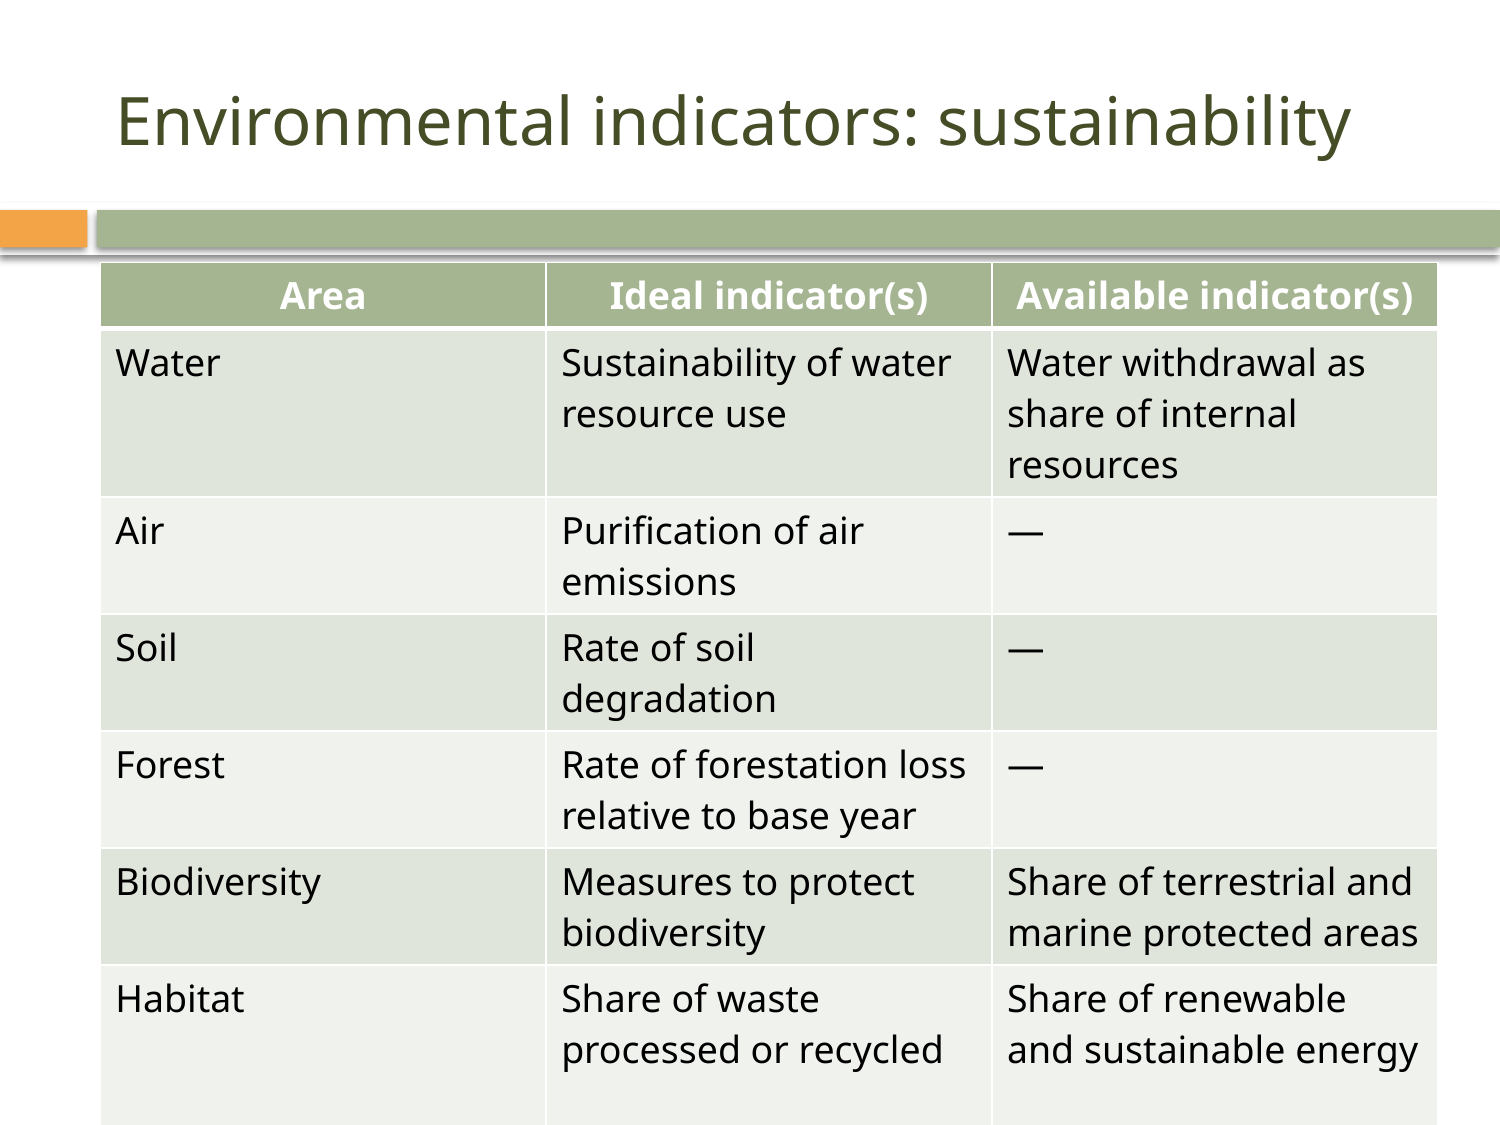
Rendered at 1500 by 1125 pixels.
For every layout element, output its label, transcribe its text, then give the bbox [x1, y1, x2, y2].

table_cell — [993, 732, 1437, 847]
table_cell Share of terrestrial and marine protected areas [993, 849, 1437, 964]
table_cell Water [101, 331, 545, 496]
table_header Area [101, 263, 545, 326]
table_cell Forest [101, 732, 545, 847]
table_cell Water withdrawal as share of internal resources [993, 331, 1437, 496]
title Environmental indicators: sustainability [100, 37, 1438, 200]
table_cell Sustainability of water resource use [547, 331, 991, 496]
table_cell Soil [101, 615, 545, 730]
table_cell Biodiversity [101, 849, 545, 964]
table_cell Measures to protect biodiversity [547, 849, 991, 964]
table_cell Share of waste processed or recycled [547, 966, 991, 1125]
table_cell — [993, 615, 1437, 730]
table_header Available indicator(s) [993, 263, 1437, 326]
table_cell Purification of air emissions [547, 498, 991, 613]
table_cell — [993, 498, 1437, 613]
table_cell Share of renewable and sustainable energy [993, 966, 1437, 1125]
table_cell Rate of forestation loss relative to base year [547, 732, 991, 847]
table_header Ideal indicator(s) [547, 263, 991, 326]
table_cell Rate of soil degradation [547, 615, 991, 730]
table_cell Habitat [101, 966, 545, 1125]
table_cell Air [101, 498, 545, 613]
